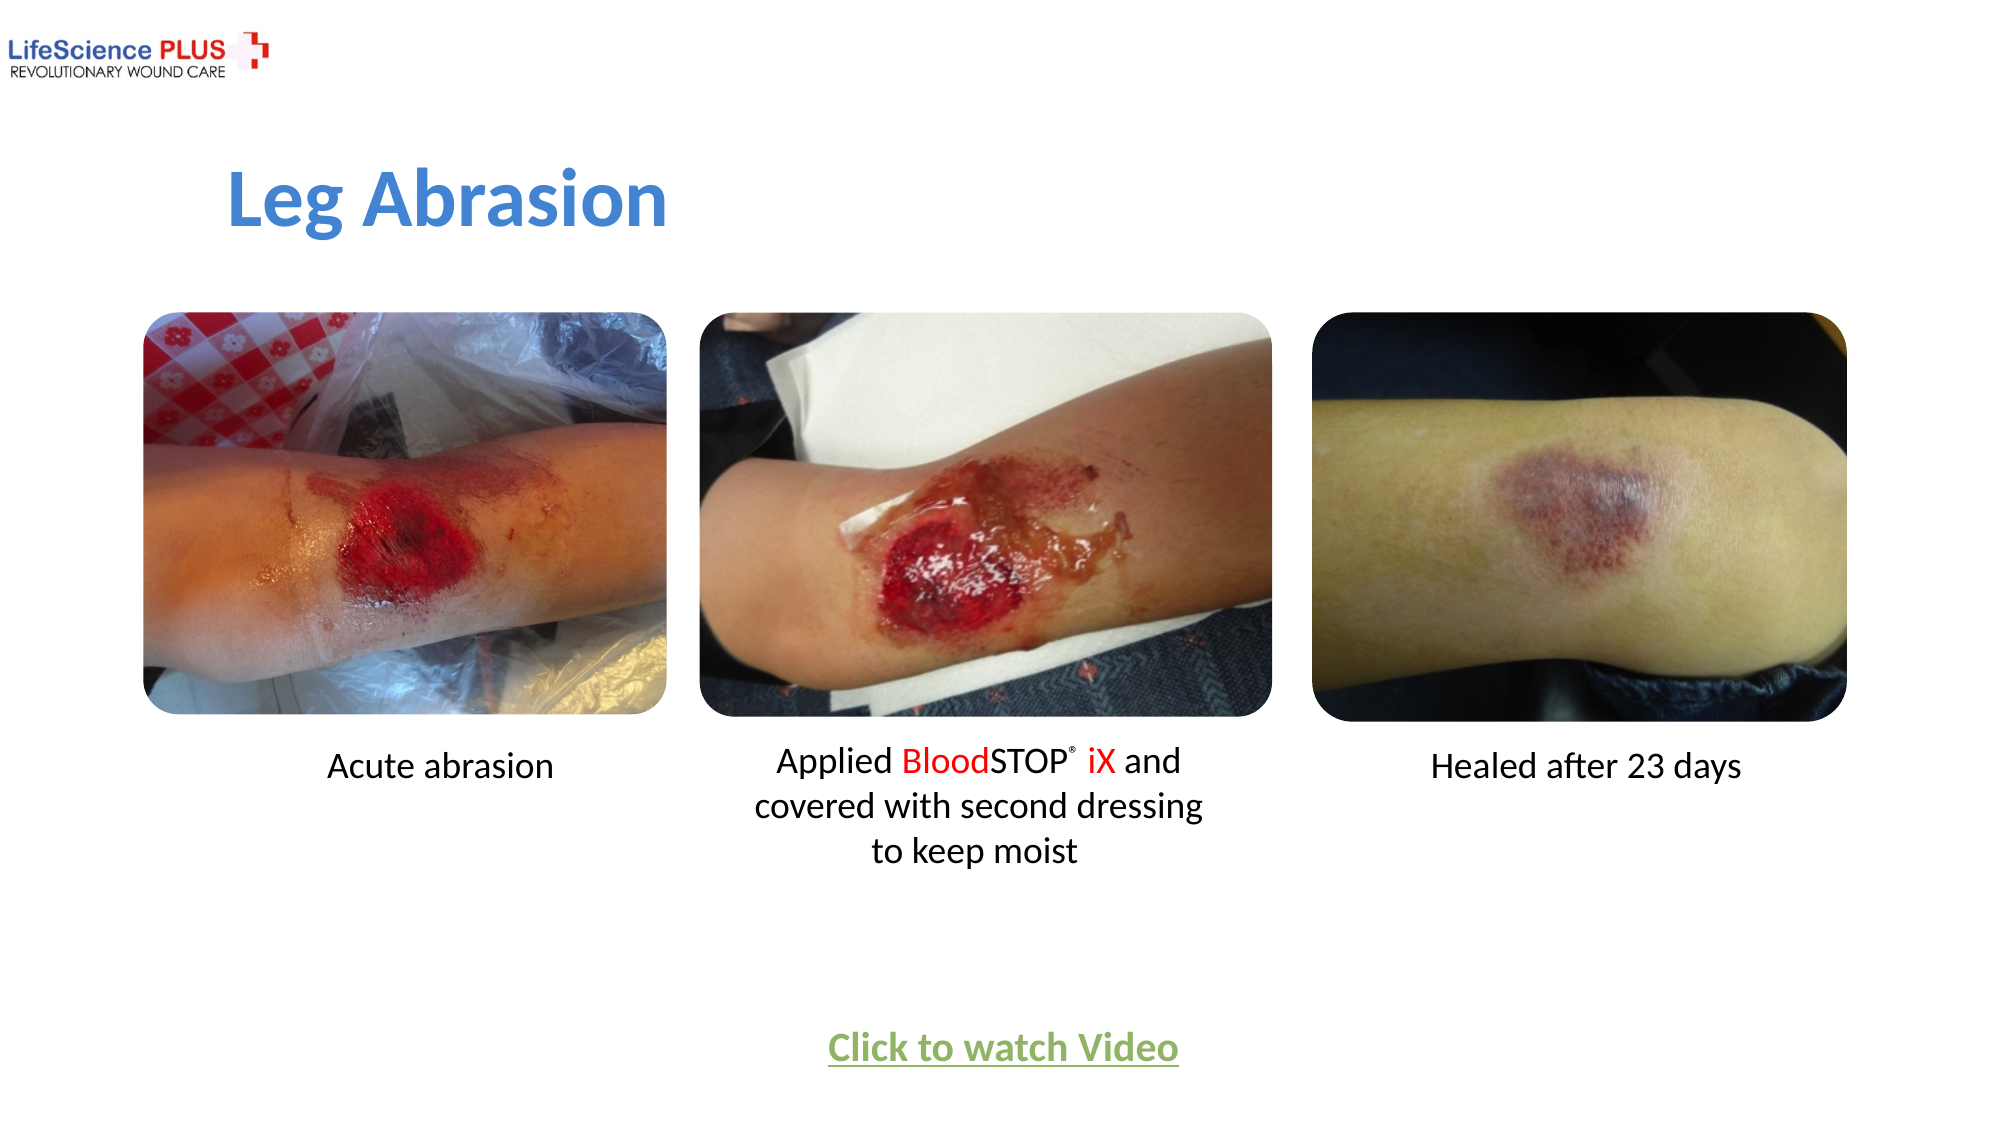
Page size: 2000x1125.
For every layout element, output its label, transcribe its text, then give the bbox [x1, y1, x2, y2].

picture [1311, 311, 1848, 723]
title Leg Abrasion [212, 62, 1788, 250]
picture [699, 227, 1273, 802]
text_box Healed after 23 days [1327, 736, 1846, 794]
text_box Applied BloodSTOP® iX and covered with second dressing to keep moist [737, 728, 1222, 878]
picture [0, 24, 275, 85]
picture [142, 311, 668, 715]
text_box Acute abrasion [215, 733, 666, 794]
text_box Click to watch Video [813, 1012, 1195, 1078]
